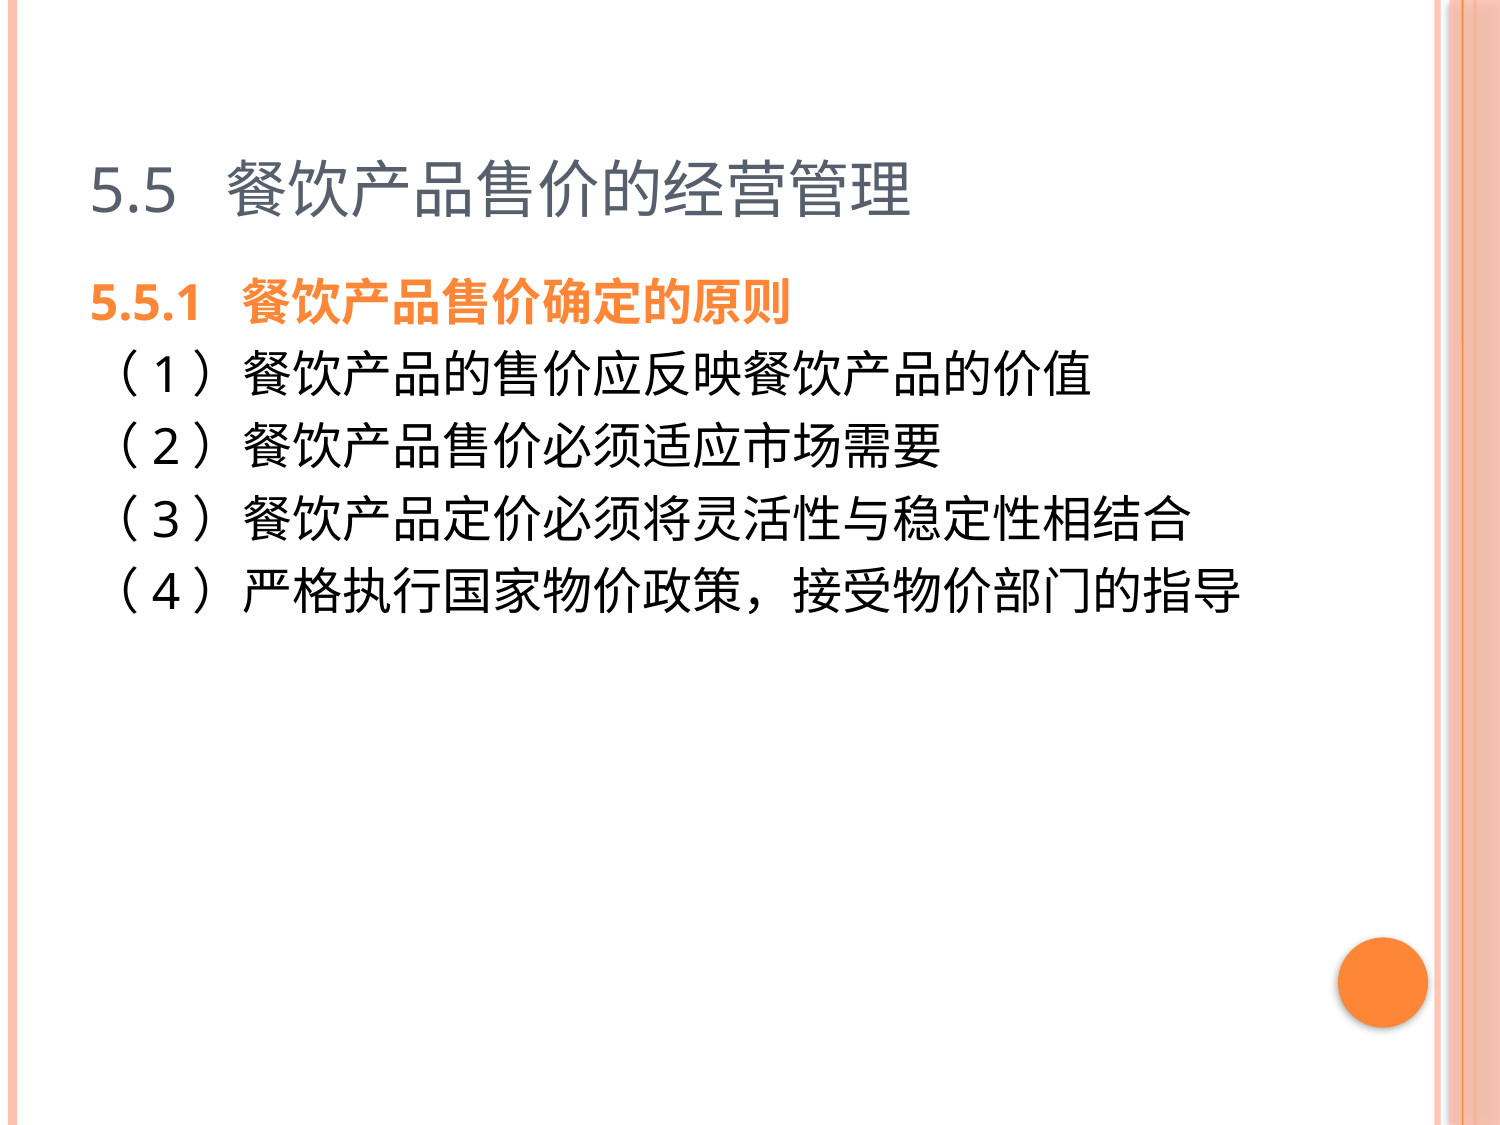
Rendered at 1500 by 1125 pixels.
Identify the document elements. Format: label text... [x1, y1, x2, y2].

list 5.5.1 餐饮产品售价确定的原则 （1）餐饮产品的售价应反映餐饮产品的价值 （2）餐饮产品售价必须适应市场需要 （3）餐饮产品定价必须将灵活性与稳定性相结合 （4）严格执行国家物价政策，接受物价部门的指导 [74, 262, 1364, 1063]
title 5.5 餐饮产品售价的经营管理 [75, 45, 1300, 233]
